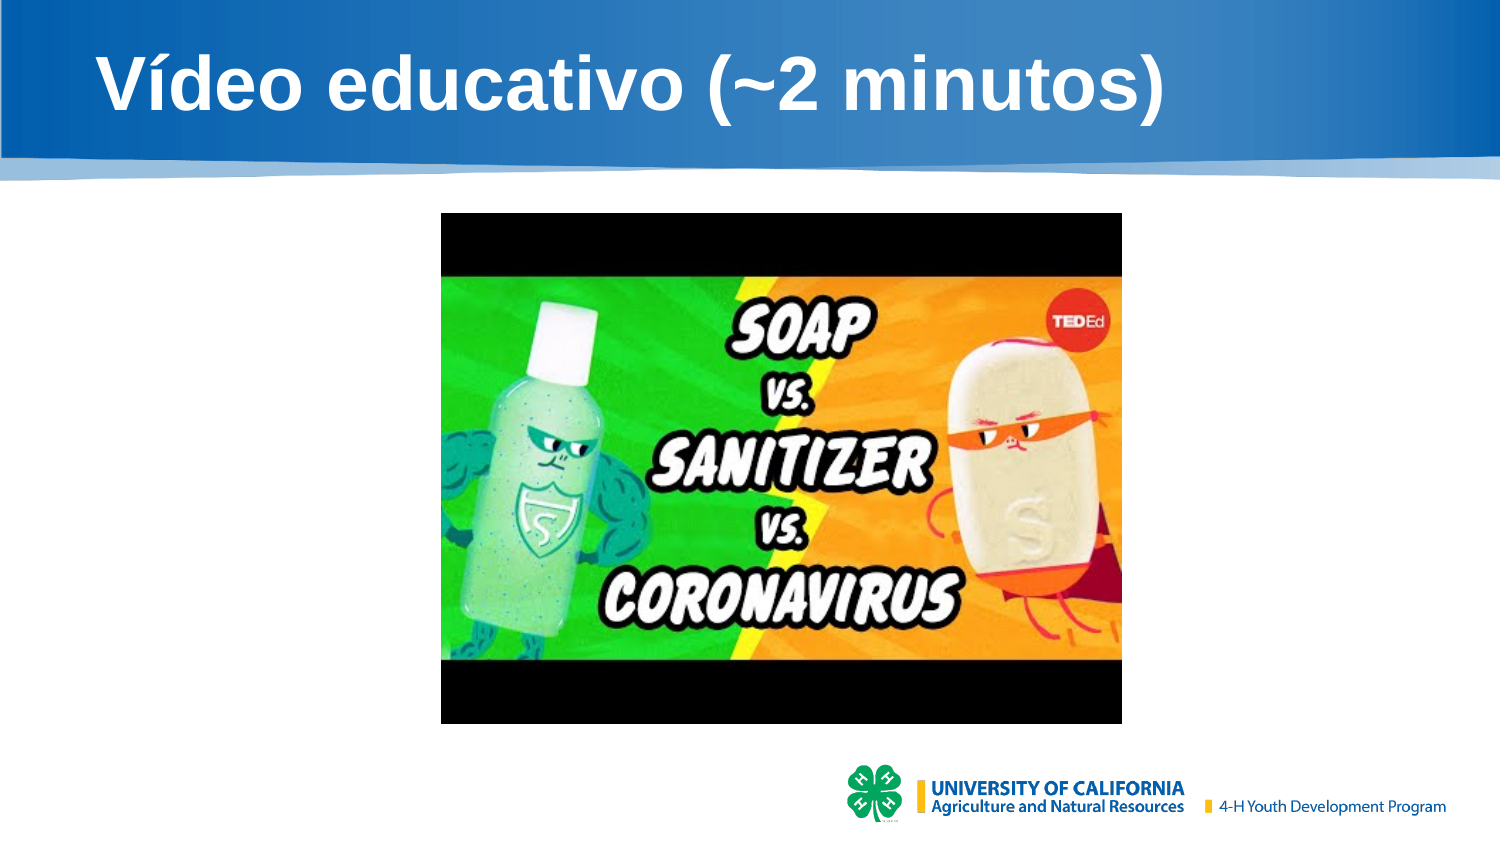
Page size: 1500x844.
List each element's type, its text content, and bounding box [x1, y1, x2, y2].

picture [441, 213, 1123, 724]
picture [844, 760, 1451, 825]
picture [0, 0, 1500, 197]
title Vídeo educativo (~2 minutos) [84, 38, 1416, 133]
